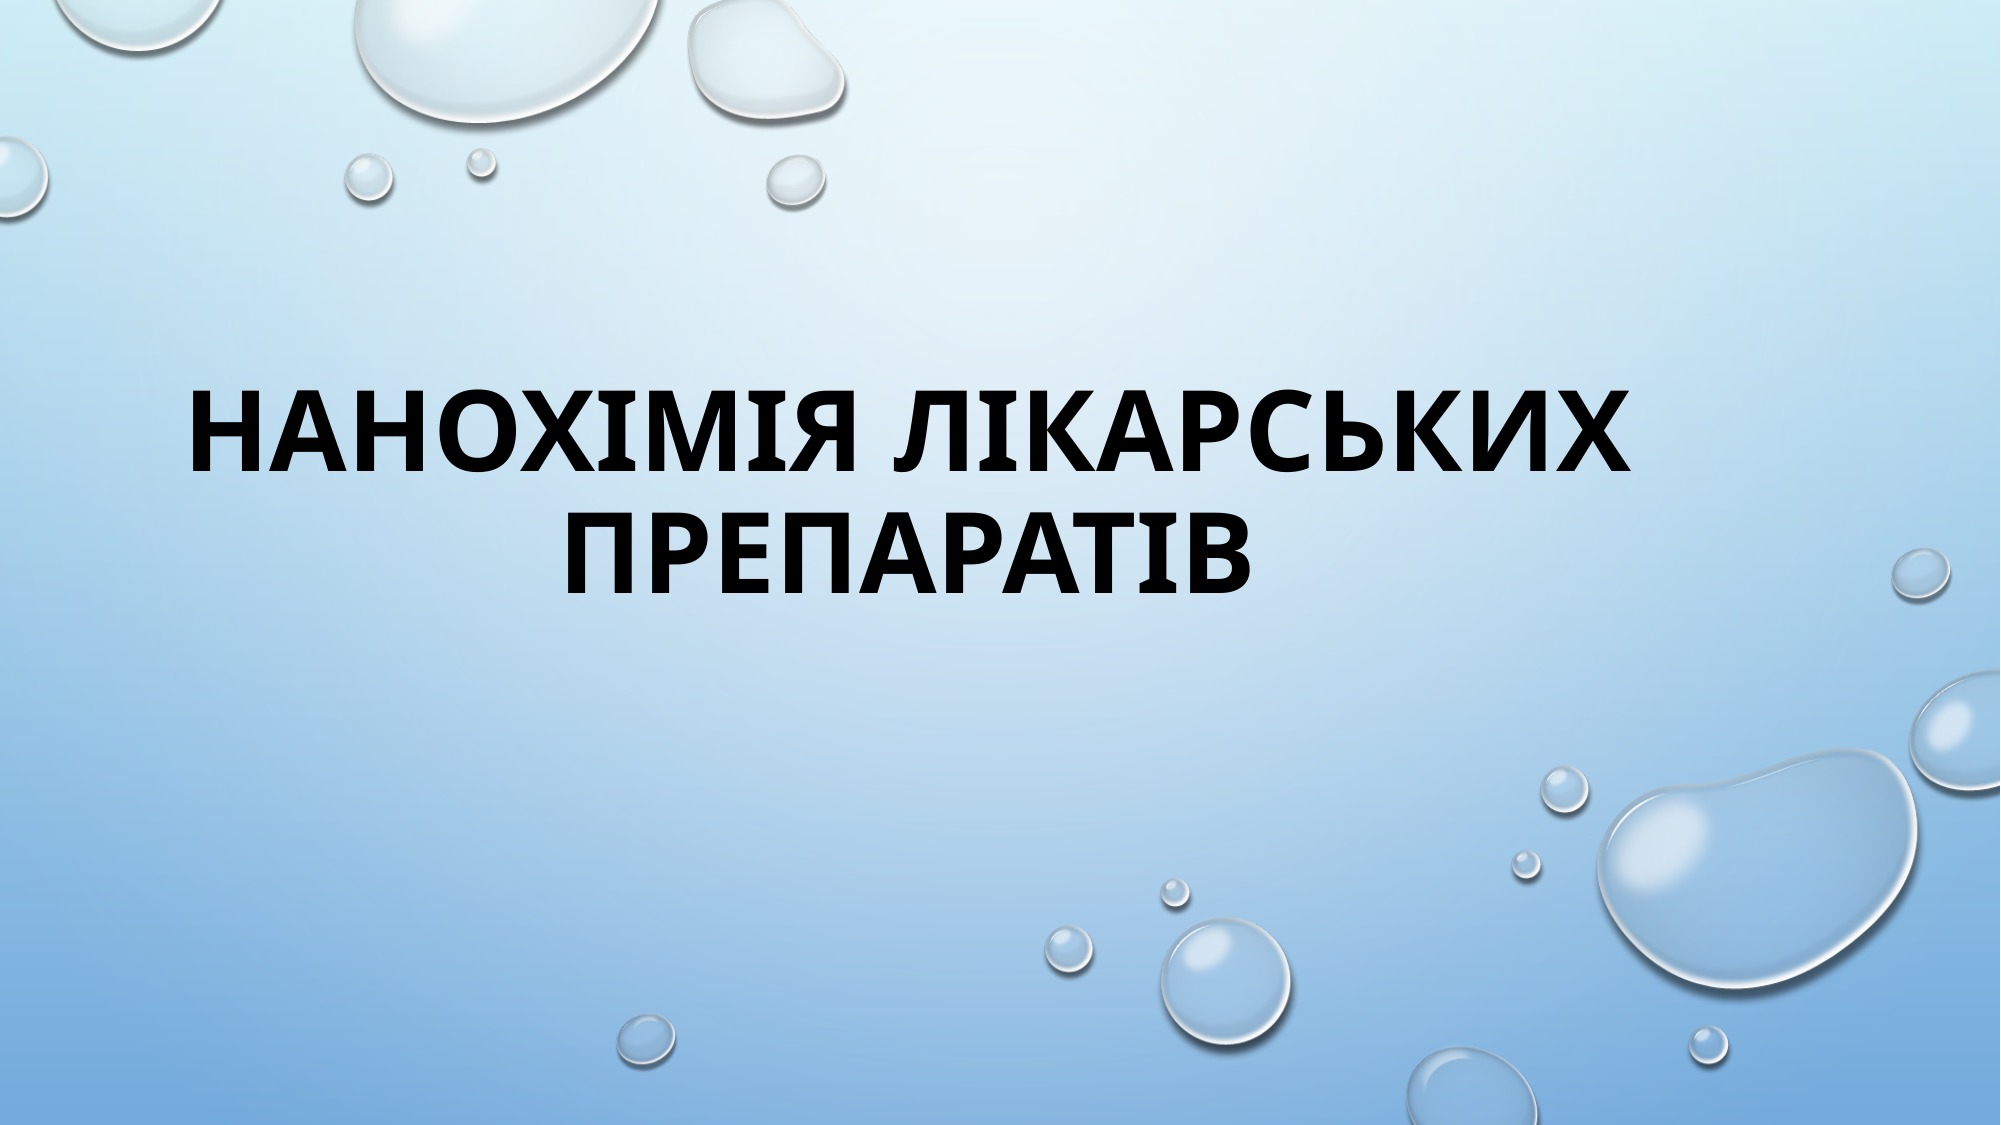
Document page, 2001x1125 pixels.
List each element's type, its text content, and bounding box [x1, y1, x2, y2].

title Нанохімія лікарських препаратів [102, 213, 1713, 625]
picture [0, 0, 2000, 1125]
